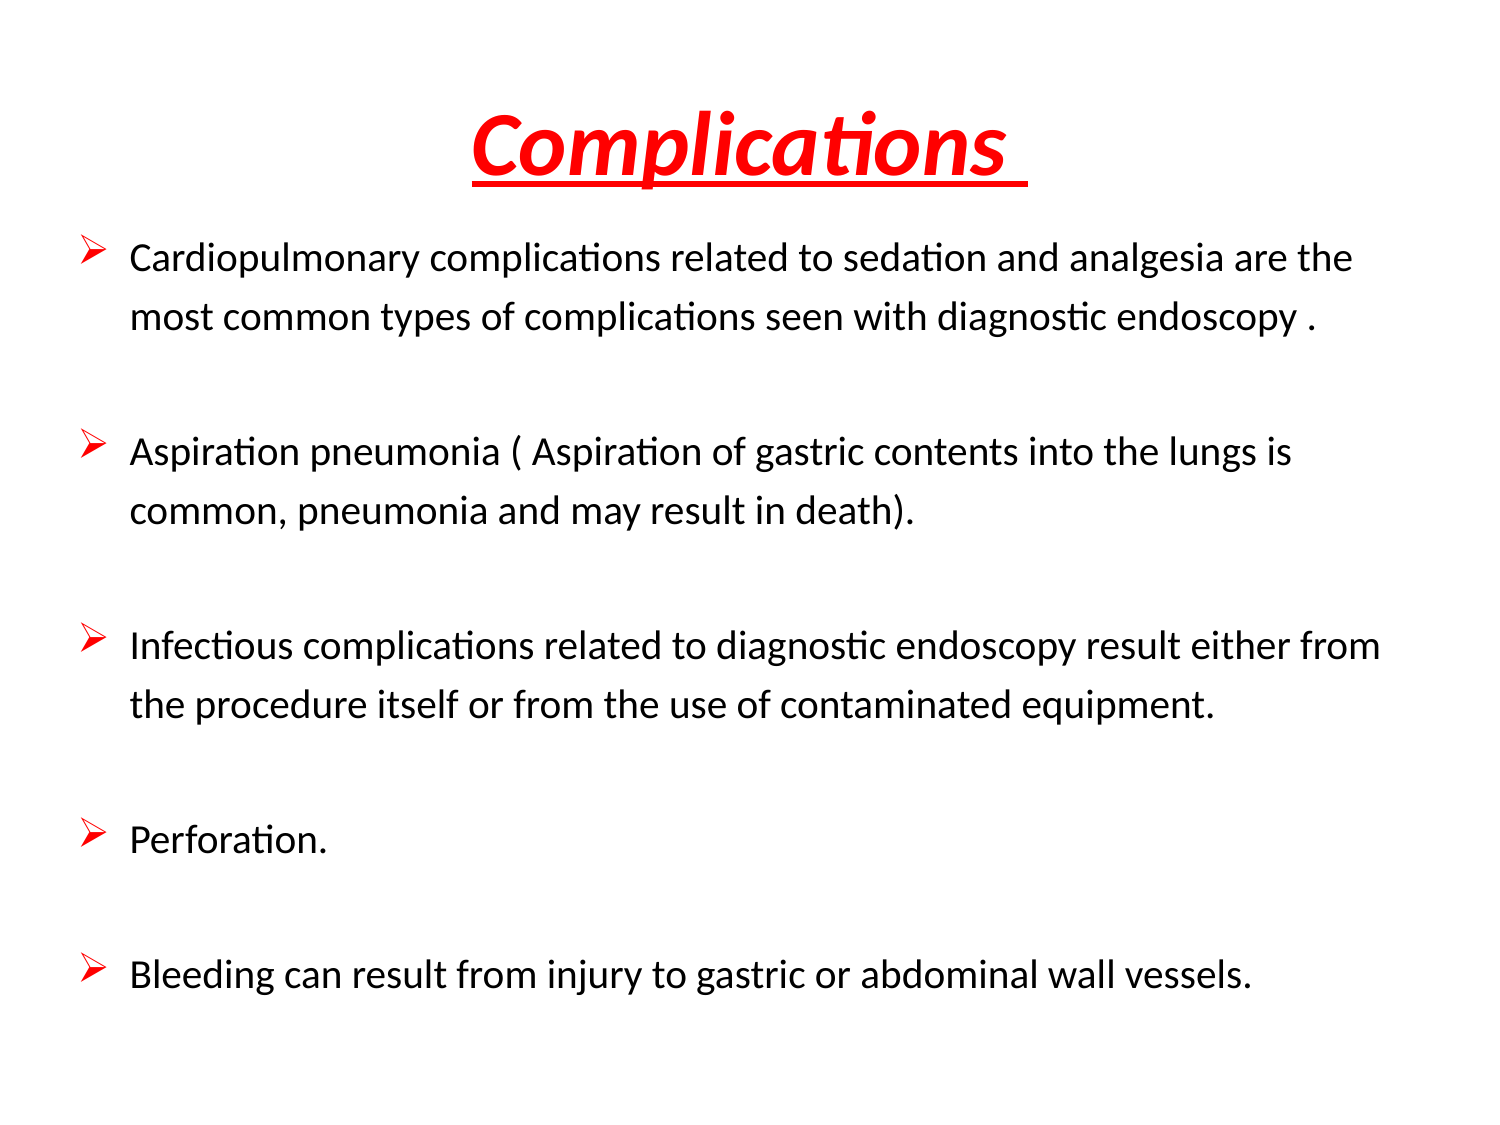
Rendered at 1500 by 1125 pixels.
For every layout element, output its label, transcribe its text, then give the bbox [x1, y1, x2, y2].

title Complications [75, 45, 1425, 233]
list Cardiopulmonary complications related to sedation and analgesia are the most common types of complications seen with diagnostic endoscopy . Aspiration pneumonia ( Aspiration of gastric contents into the lungs is common, pneumonia and may result in death). Infectious complications related to diagnostic endoscopy result either from the procedure itself or from the use of contaminated equipment. Perforation. Bleeding can result from injury to gastric or abdominal wall vessels. [62, 212, 1413, 1030]
